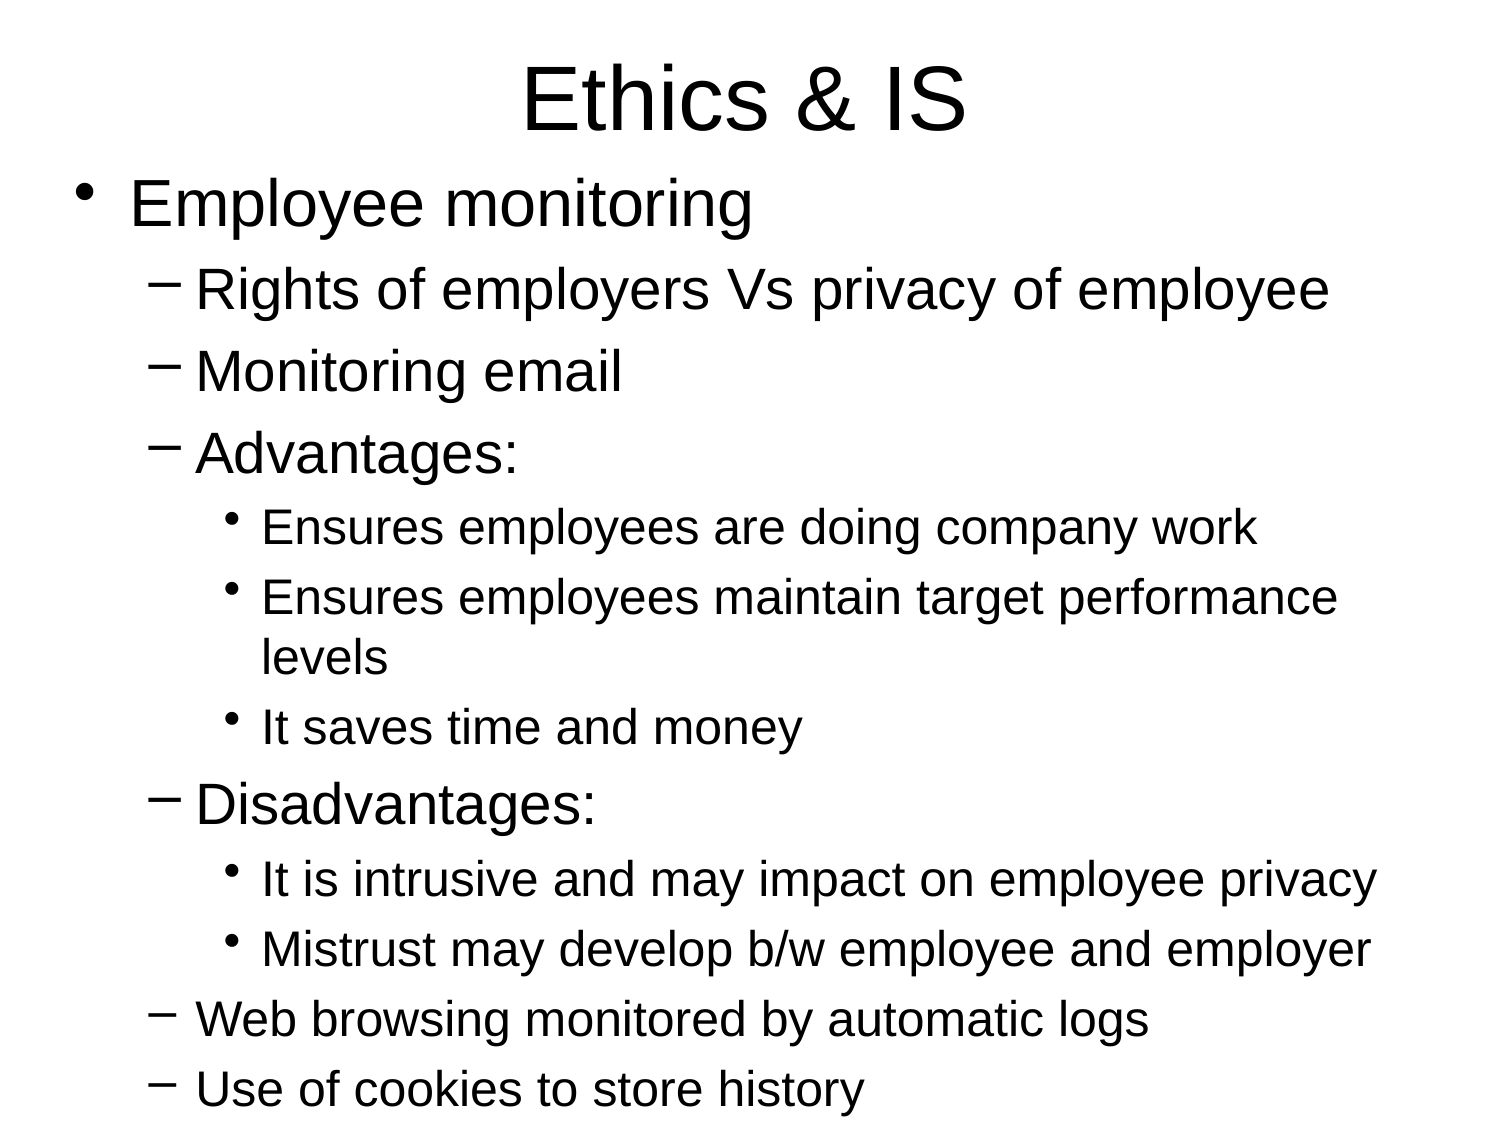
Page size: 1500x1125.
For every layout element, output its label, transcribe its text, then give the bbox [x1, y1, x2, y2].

list Employee monitoring Rights of employers Vs privacy of employee Monitoring email Advantages: Ensures employees are doing company work Ensures employees maintain target performance levels It saves time and money Disadvantages: It is intrusive and may impact on employee privacy Mistrust may develop b/w employee and employer Web browsing monitored by automatic logs Use of cookies to store history [58, 152, 1466, 1125]
title Ethics & IS [70, 0, 1421, 152]
